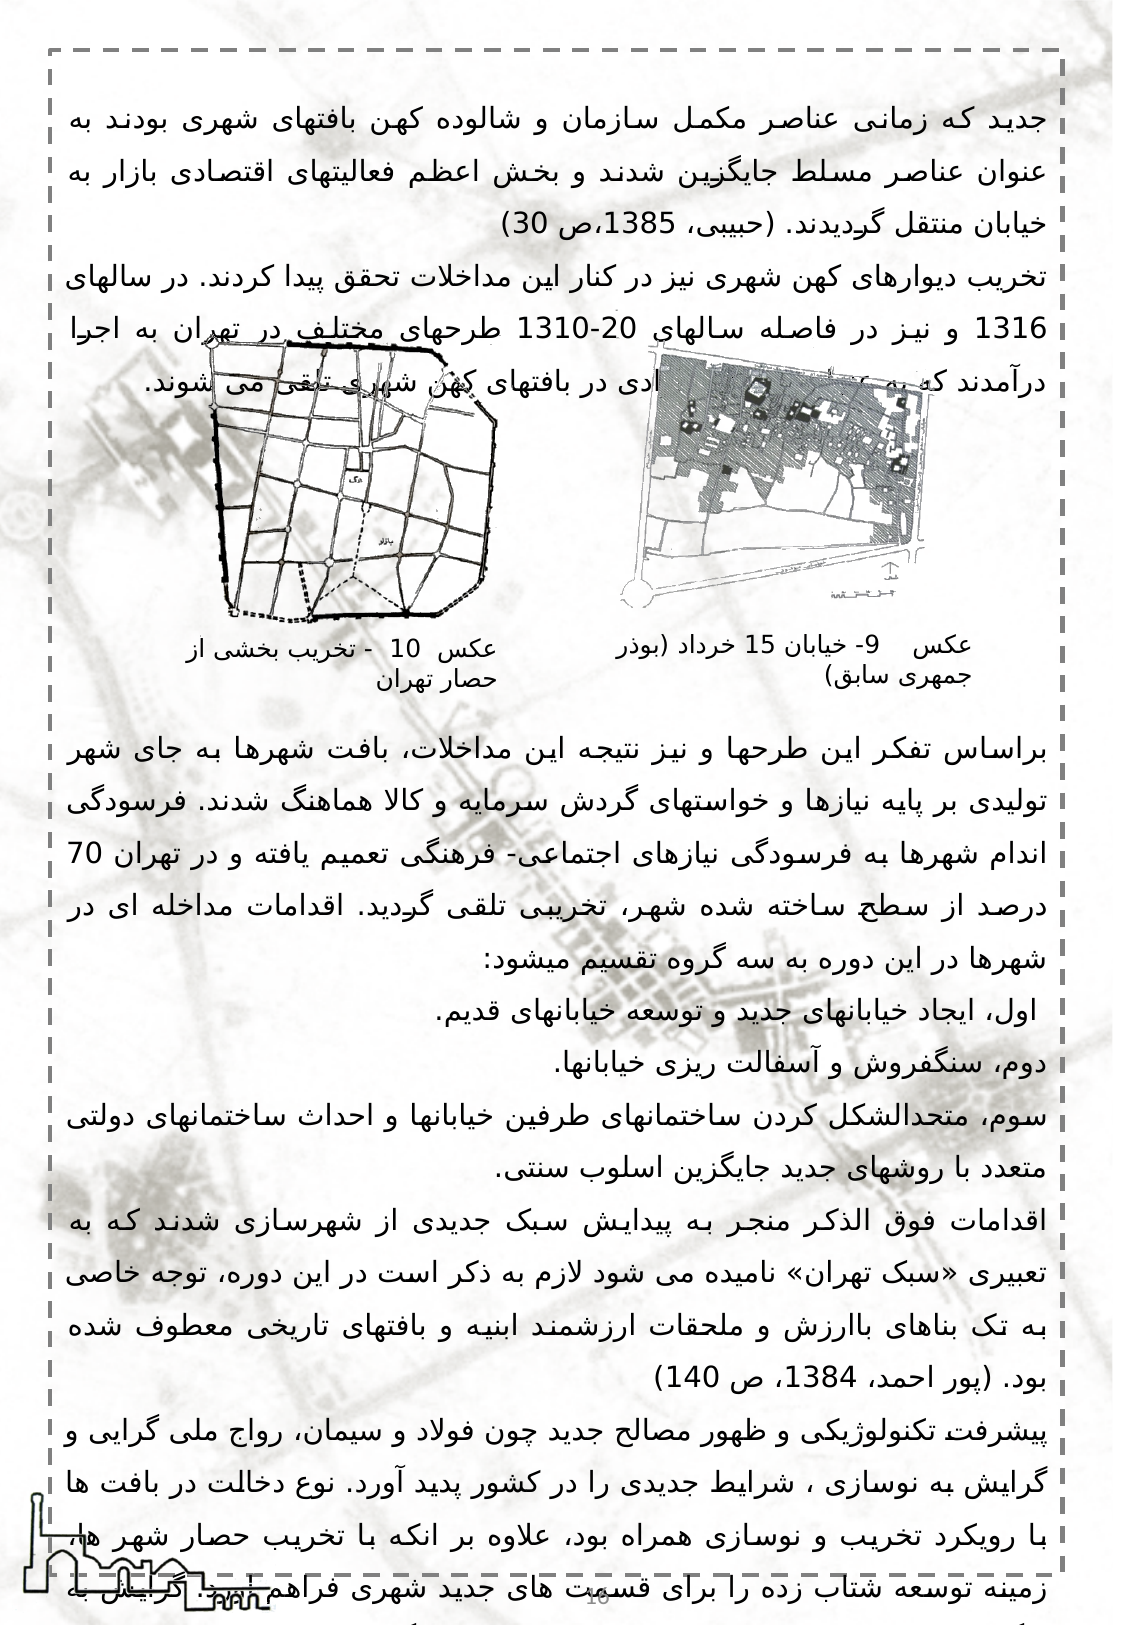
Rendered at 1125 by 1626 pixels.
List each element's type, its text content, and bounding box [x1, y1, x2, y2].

text_box جدید که زمانی عناصر مکمل سازمان و شالوده کهن بافتهای شهری بودند به عنوان عناصر مسلط جایگزین شدند و بخش اعظم فعالیتهای اقتصادی بازار به خیابان منتقل گردیدند. (حبیبی، 1385،ص 30) تخریب دیوارهای کهن شهری نیز در کنار این مداخلات تحقق پیدا کردند. در سالهای 1316 و نیز در فاصله سالهای 20-1310 طرحهای مختلف در تهران به اجرا درآمدند که به عنوان مداخلات ارادی در بافتهای کهن شهری تلقی می شوند. براساس تفکر این طرحها و نیز نتیجه این مداخلات، بافت شهرها به جای شهر تولیدی بر پایه نیازها و خواستهای گردش سرمایه و کالا هماهنگ شدند. فرسودگی اندام شهرها به فرسودگی نیازهای اجتماعی- فرهنگی تعمیم یافته و در تهران 70 درصد از سطح ساخته شده شهر، تخریبی تلقی گردید. اقدامات مداخله ای در شهرها در این دوره به سه گروه تقسیم می­شود: اول، ایجاد خیابانهای جدید و توسعه خیابانهای قدیم. دوم، سنگفروش و آسفالت ریزی خیابانها. سوم، متحدالشکل کردن ساختمانهای طرفین خیابانها و احداث ساختمانهای دولتی متعدد با روشهای جدید جایگزین اسلوب سنتی. اقدامات فوق الذکر منجر به پیدایش سبک جدیدی از شهرسازی شدند که به تعبیری «سبک تهران» نامیده می شود لازم به ذکر است در این دوره، توجه خاصی به تک بناهای باارزش و ملحقات ارزشمند ابنیه و بافتهای تاریخی معطوف شده بود. (پور احمد، 1384، ص 140) پیشرفت تکنولوژیکی و ظهور مصالح جدید چون فولاد و سیمان، رواج ملی گرایی و گرایش به نوسازی ، شرایط جدیدی را در کشور پدید آورد. نوع دخالت در بافت ها با رویکرد تخریب و نوسازی همراه بود، علاوه بر انکه با تخریب حصار شهر ها، زمینه توسعه شتاب زده را برای قسمت های جدید شهری فراهم اورد. گرایش به نوگرایی و تقلید از غرب به عنوان نماد توسعه یافتگی ، مهمترین مشخصه این دوران است. از معماران مهم این دوره که سهم مهمی در این گرایش نوپردازانه داشته اند میتوان به محسن فروغی، وارطان هوانسیان، آبکا وباغیان اشاره کرد. [48, 48, 1065, 254]
picture [0, 255, 1125, 1369]
text_box جدید که زمانی عناصر مکمل سازمان و شالوده کهن بافتهای شهری بودند به عنوان عناصر مسلط جایگزین شدند و بخش اعظم فعالیتهای اقتصادی بازار به خیابان منتقل گردیدند. (حبیبی، 1385،ص 30) تخریب دیوارهای کهن شهری نیز در کنار این مداخلات تحقق پیدا کردند. در سالهای 1316 و نیز در فاصله سالهای 20-1310 طرحهای مختلف در تهران به اجرا درآمدند که به عنوان مداخلات ارادی در بافتهای کهن شهری تلقی می شوند. براساس تفکر این طرحها و نیز نتیجه این مداخلات، بافت شهرها به جای شهر تولیدی بر پایه نیازها و خواستهای گردش سرمایه و کالا هماهنگ شدند. فرسودگی اندام شهرها به فرسودگی نیازهای اجتماعی- فرهنگی تعمیم یافته و در تهران 70 درصد از سطح ساخته شده شهر، تخریبی تلقی گردید. اقدامات مداخله ای در شهرها در این دوره به سه گروه تقسیم می­شود: اول، ایجاد خیابانهای جدید و توسعه خیابانهای قدیم. دوم، سنگفروش و آسفالت ریزی خیابانها. سوم، متحدالشکل کردن ساختمانهای طرفین خیابانها و احداث ساختمانهای دولتی متعدد با روشهای جدید جایگزین اسلوب سنتی. اقدامات فوق الذکر منجر به پیدایش سبک جدیدی از شهرسازی شدند که به تعبیری «سبک تهران» نامیده می شود لازم به ذکر است در این دوره، توجه خاصی به تک بناهای باارزش و ملحقات ارزشمند ابنیه و بافتهای تاریخی معطوف شده بود. (پور احمد، 1384، ص 140) پیشرفت تکنولوژیکی و ظهور مصالح جدید چون فولاد و سیمان، رواج ملی گرایی و گرایش به نوسازی ، شرایط جدیدی را در کشور پدید آورد. نوع دخالت در بافت ها با رویکرد تخریب و نوسازی همراه بود، علاوه بر انکه با تخریب حصار شهر ها، زمینه توسعه شتاب زده را برای قسمت های جدید شهری فراهم اورد. گرایش به نوگرایی و تقلید از غرب به عنوان نماد توسعه یافتگی ، مهمترین مشخصه این دوران است. از معماران مهم این دوره که سهم مهمی در این گرایش نوپردازانه داشته اند میتوان به محسن فروغی، وارطان هوانسیان، آبکا وباغیان اشاره کرد. [48, 1378, 1065, 1577]
picture [13, 1419, 276, 1625]
text_box 16 [362, 1550, 625, 1625]
